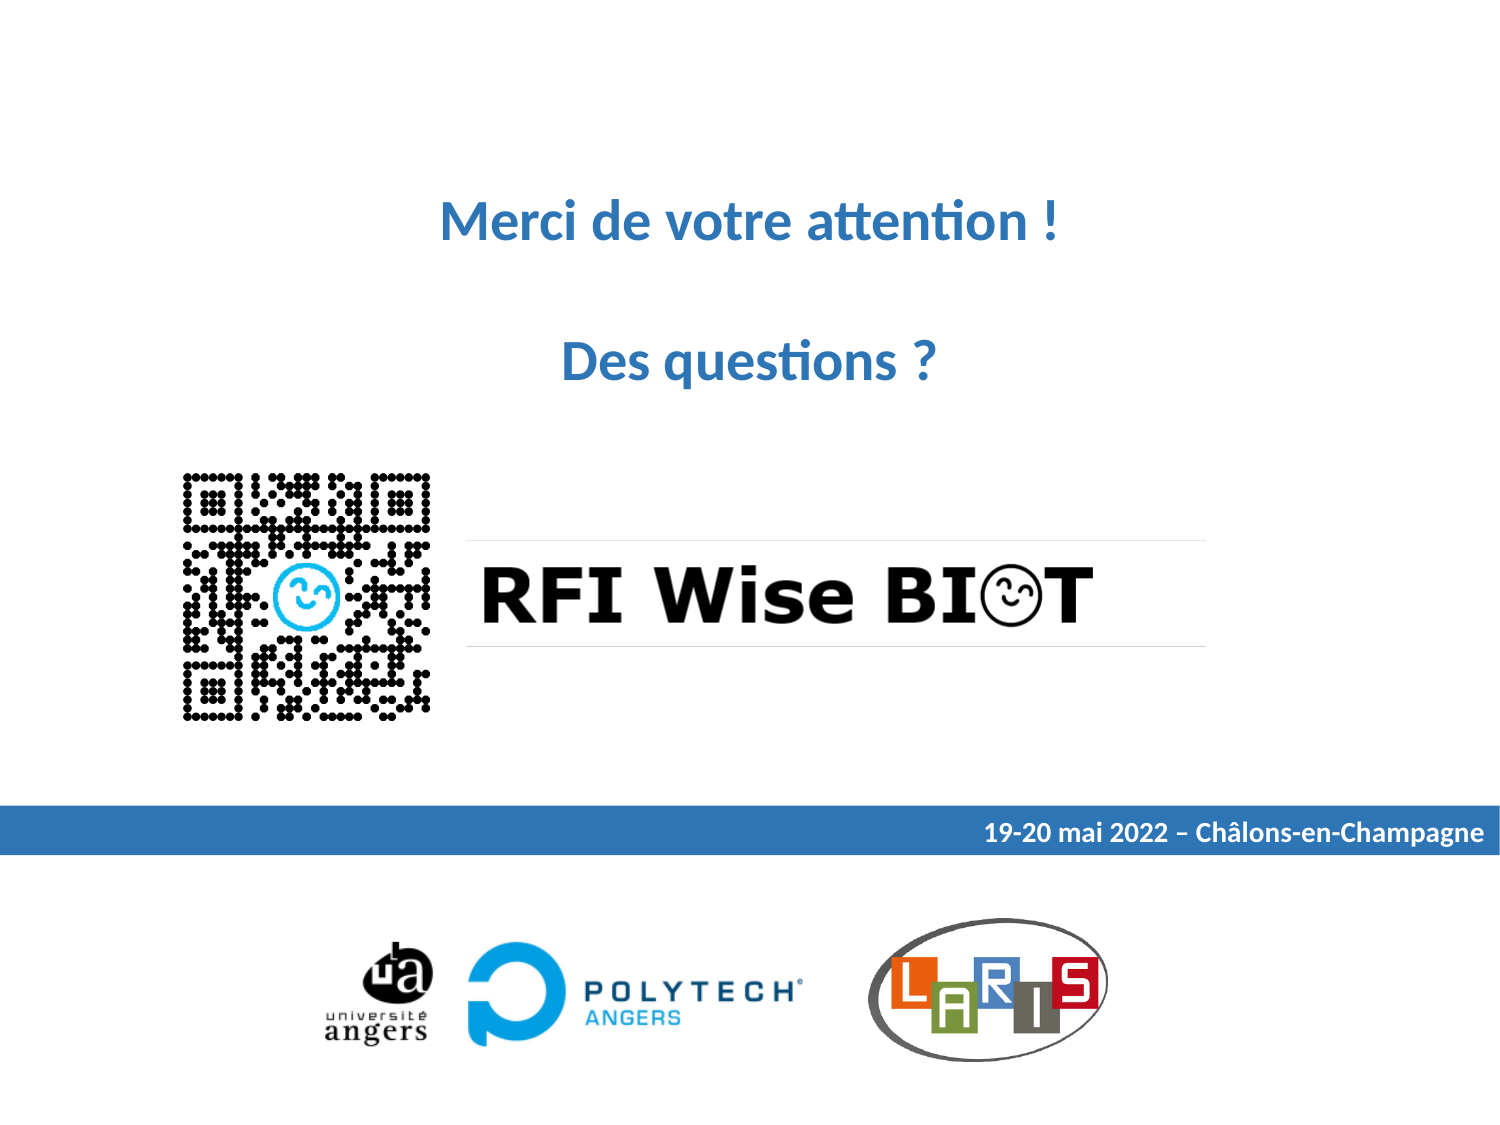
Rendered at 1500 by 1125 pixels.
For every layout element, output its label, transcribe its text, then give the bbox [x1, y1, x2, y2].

picture [868, 918, 1108, 1062]
picture [289, 898, 819, 1083]
text_box 19-20 mai 2022 – Châlons-en-Champagne [0, 805, 1500, 856]
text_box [182, 473, 1207, 721]
text_box Merci de votre attention ! Des questions ? [0, 174, 1500, 400]
